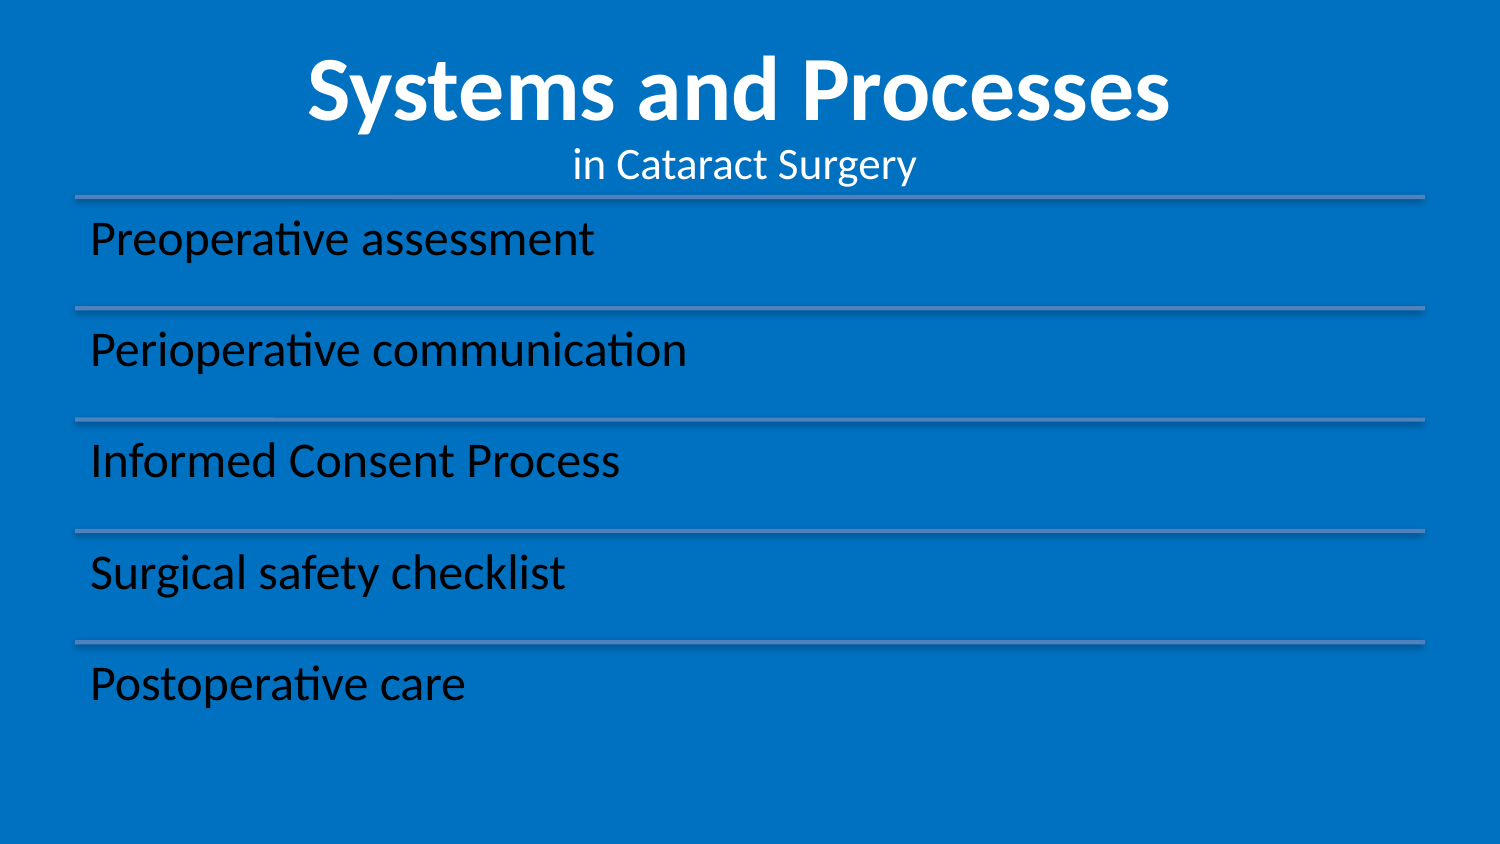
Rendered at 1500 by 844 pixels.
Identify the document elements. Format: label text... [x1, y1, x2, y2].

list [74, 196, 1426, 754]
title Systems and Processes in Cataract Surgery [75, 33, 1425, 194]
